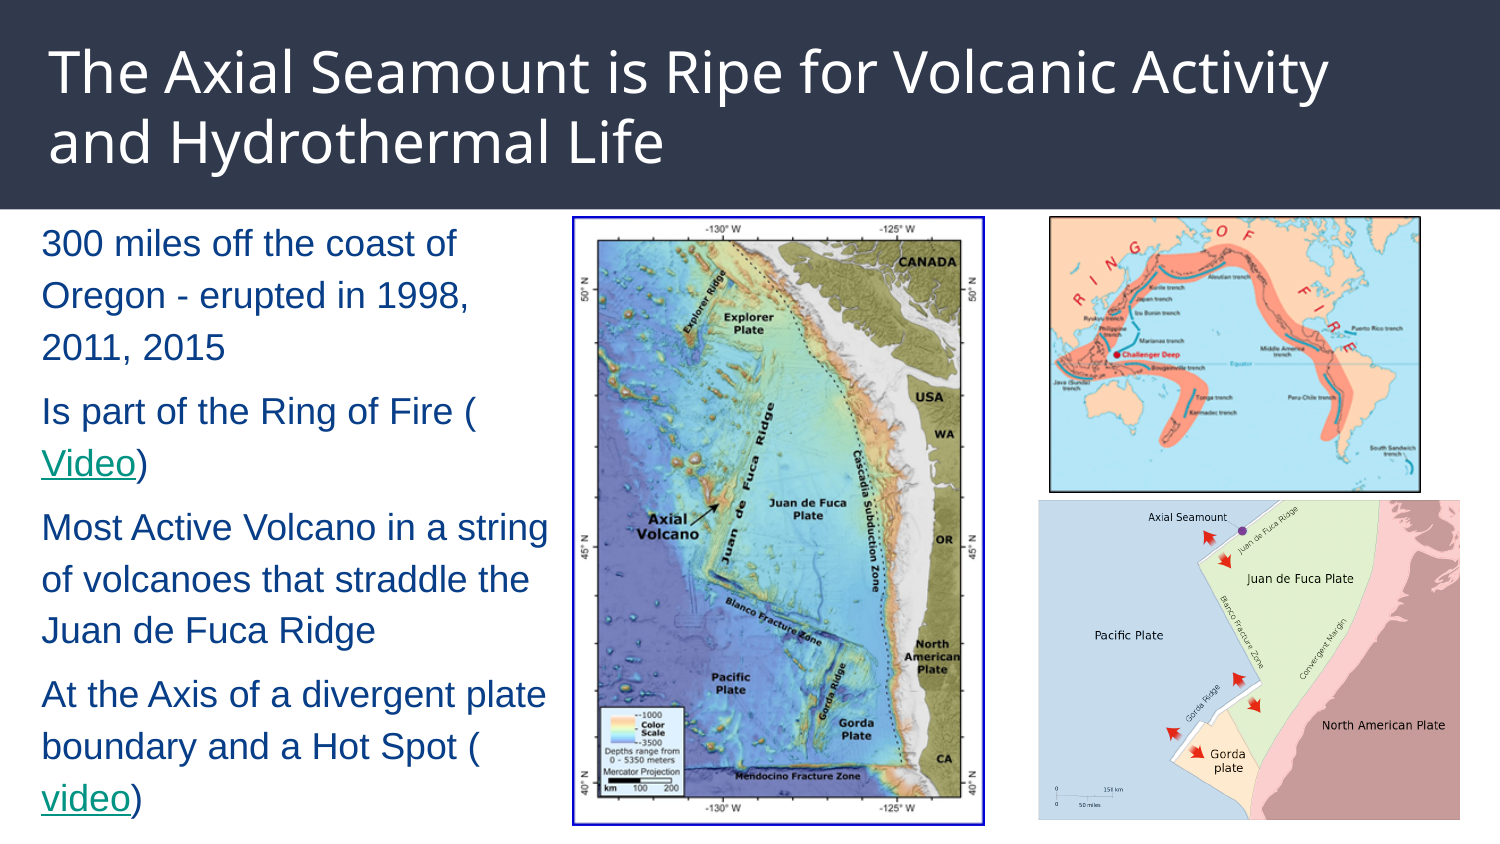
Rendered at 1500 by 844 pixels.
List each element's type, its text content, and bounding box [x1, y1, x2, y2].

picture [571, 215, 986, 826]
title The Axial Seamount is Ripe for Volcanic Activity and Hydrothermal Life [33, 20, 1432, 123]
text_box 300 miles off the coast of Oregon - erupted in 1998, 2011, 2015 Is part of the Ring of Fire (Video) Most Active Volcano in a string of volcanoes that straddle the Juan de Fuca Ridge At the Axis of a divergent plate boundary and a Hot Spot (video) [26, 197, 578, 793]
picture [1038, 500, 1461, 821]
picture [1048, 215, 1422, 493]
